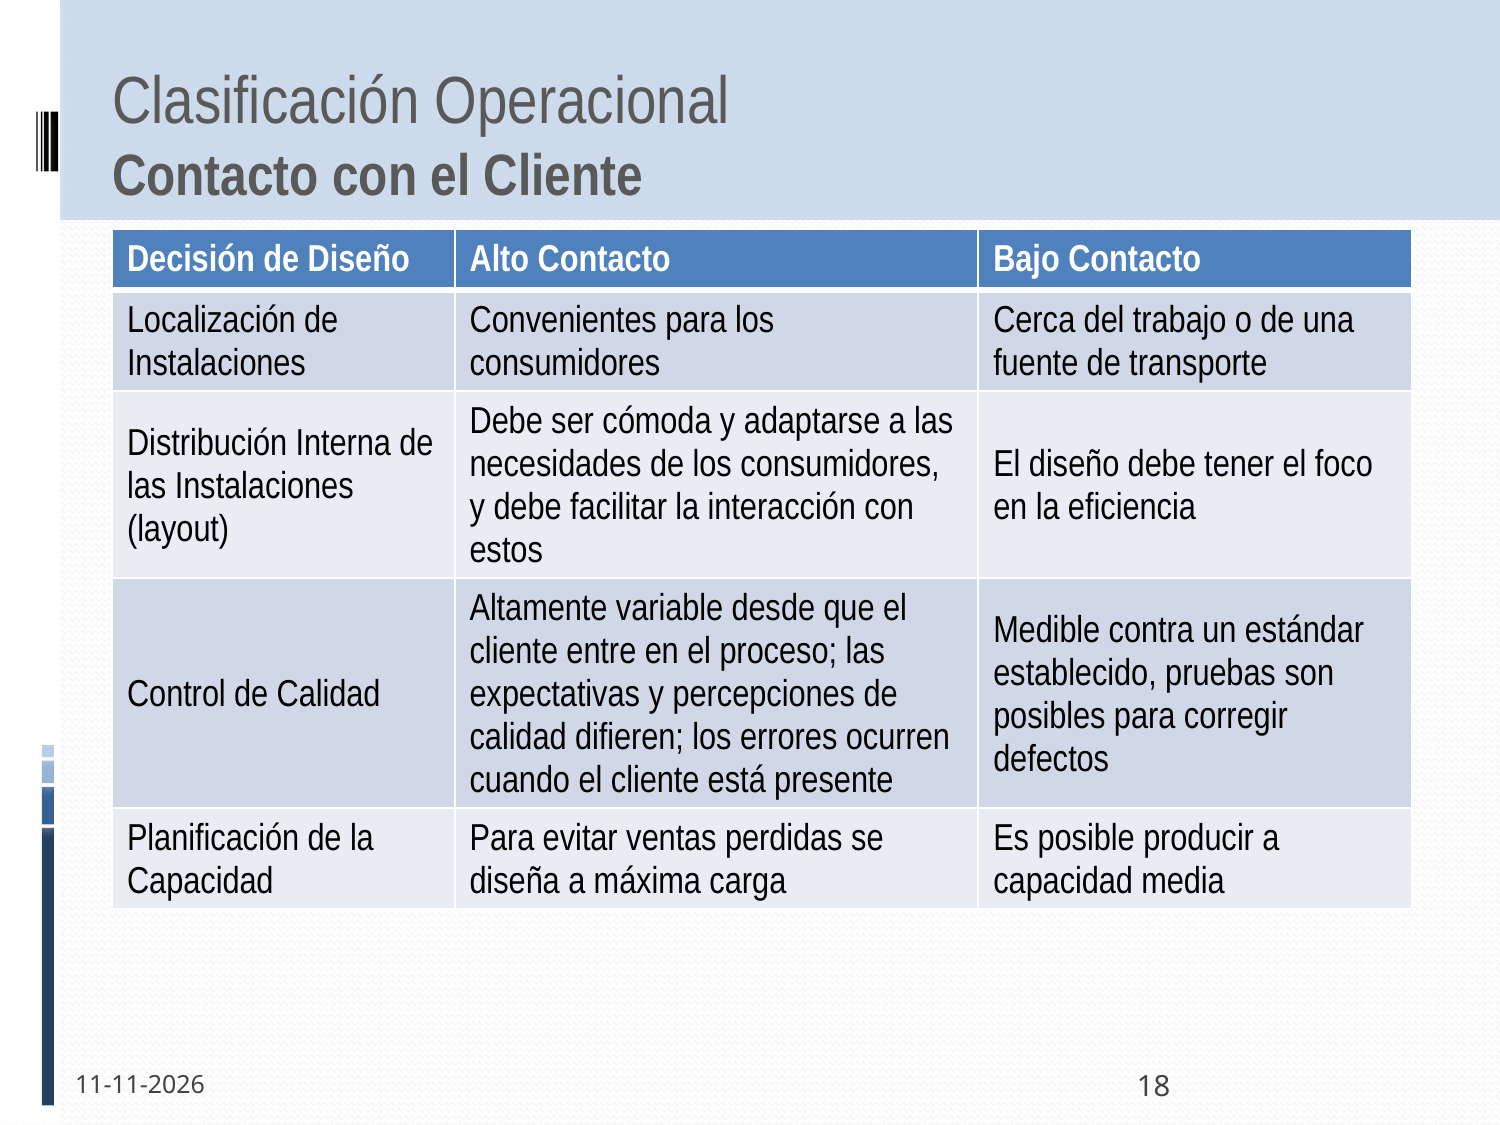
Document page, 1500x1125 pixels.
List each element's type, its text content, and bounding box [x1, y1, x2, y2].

table_cell Debe ser cómoda y adaptarse a las necesidades de los consumidores, y debe facilitar la interacción con estos [456, 392, 977, 577]
table_cell El diseño debe tener el foco en la eficiencia [979, 392, 1411, 577]
table_cell Medible contra un estándar establecido, pruebas son posibles para corregir defectos [979, 579, 1411, 807]
table_header Decisión de Diseño [113, 230, 454, 287]
table_header Bajo Contacto [979, 230, 1411, 287]
table_header Alto Contacto [456, 230, 977, 287]
table_cell Altamente variable desde que el cliente entre en el proceso; las expectativas y percepciones de calidad difieren; los errores ocurren cuando el cliente está presente [456, 579, 977, 807]
table_cell Es posible producir a capacidad media [979, 809, 1411, 908]
table_cell Convenientes para los consumidores [456, 293, 977, 390]
table_cell Distribución Interna de las Instalaciones (layout) [113, 392, 454, 577]
table_cell Control de Calidad [113, 579, 454, 807]
title Clasificación Operacional Contacto con el Cliente [111, 18, 1436, 207]
table_cell Localización de Instalaciones [113, 293, 454, 390]
slide_number 18 [1045, 1046, 1171, 1107]
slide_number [75, 1042, 243, 1103]
table_cell Planificación de la Capacidad [113, 809, 454, 908]
table_cell Para evitar ventas perdidas se diseña a máxima carga [456, 809, 977, 908]
table_cell Cerca del trabajo o de una fuente de transporte [979, 293, 1411, 390]
